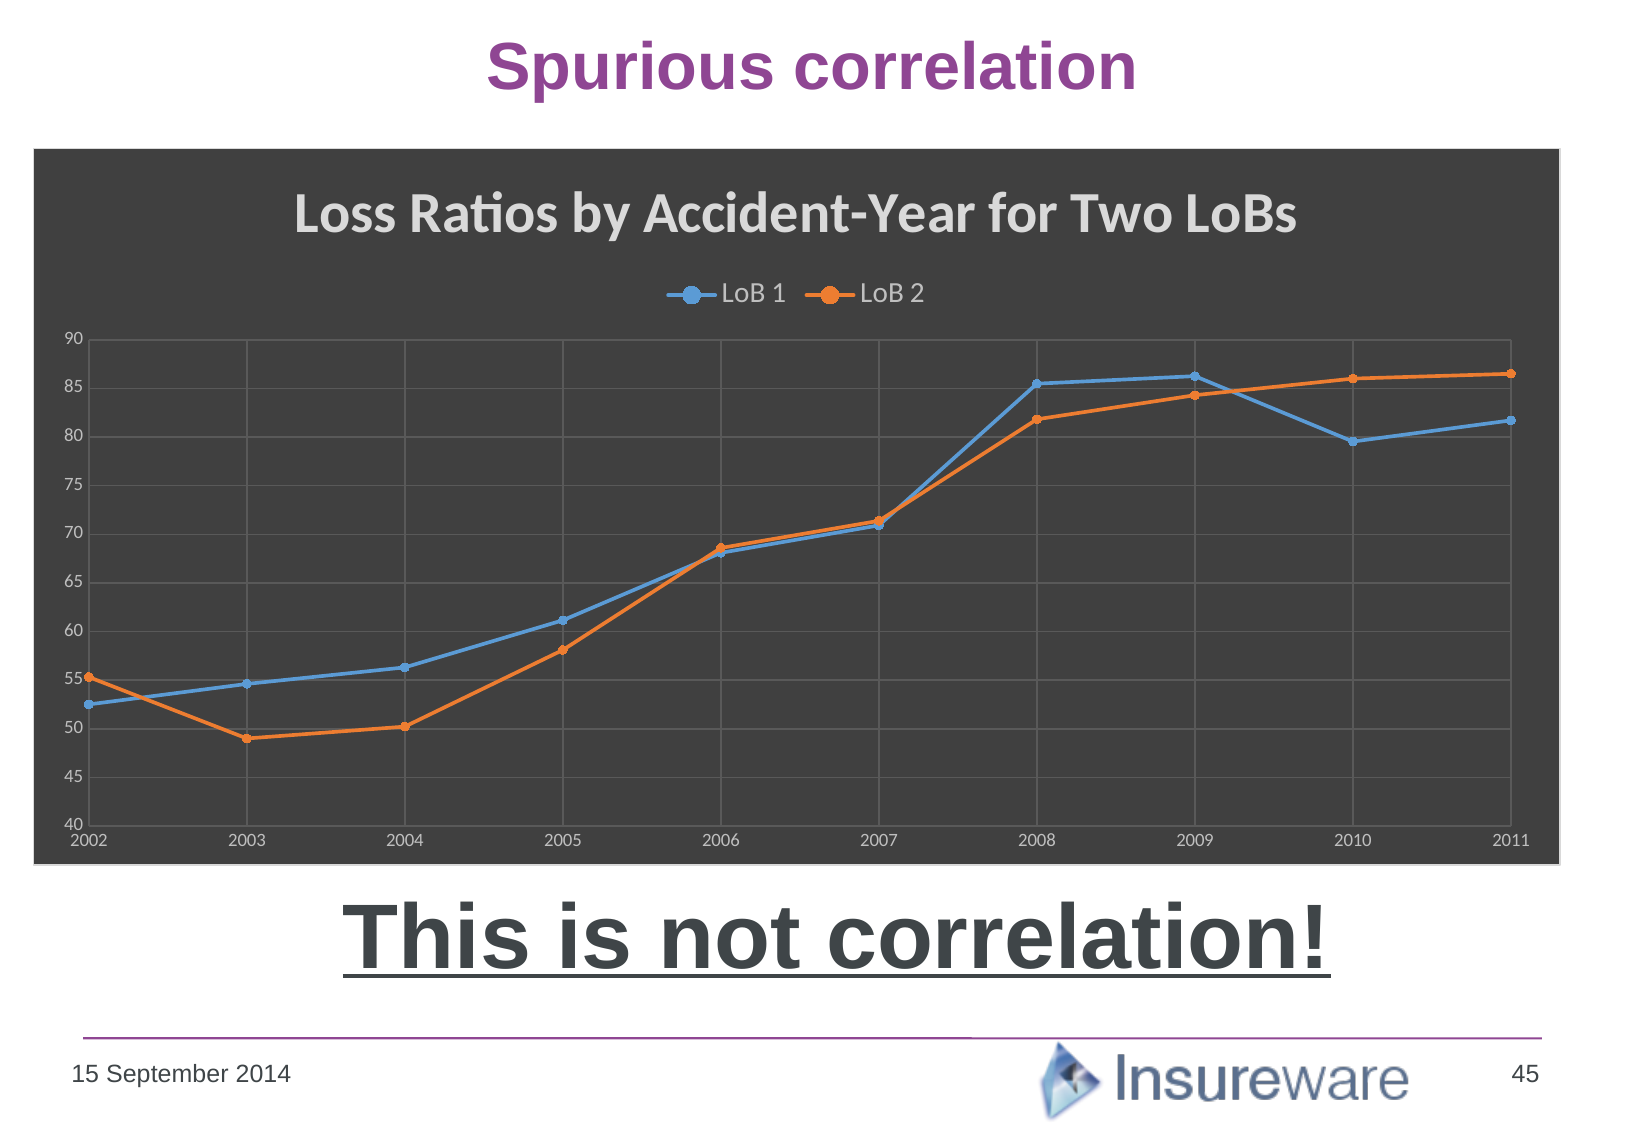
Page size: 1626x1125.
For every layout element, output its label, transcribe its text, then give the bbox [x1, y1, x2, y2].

title Spurious correlation [75, 0, 1550, 126]
picture [1036, 1039, 1416, 1125]
chart [32, 147, 1562, 867]
text_box This is not correlation! [328, 875, 1372, 995]
slide_number 45 [1439, 1050, 1555, 1106]
